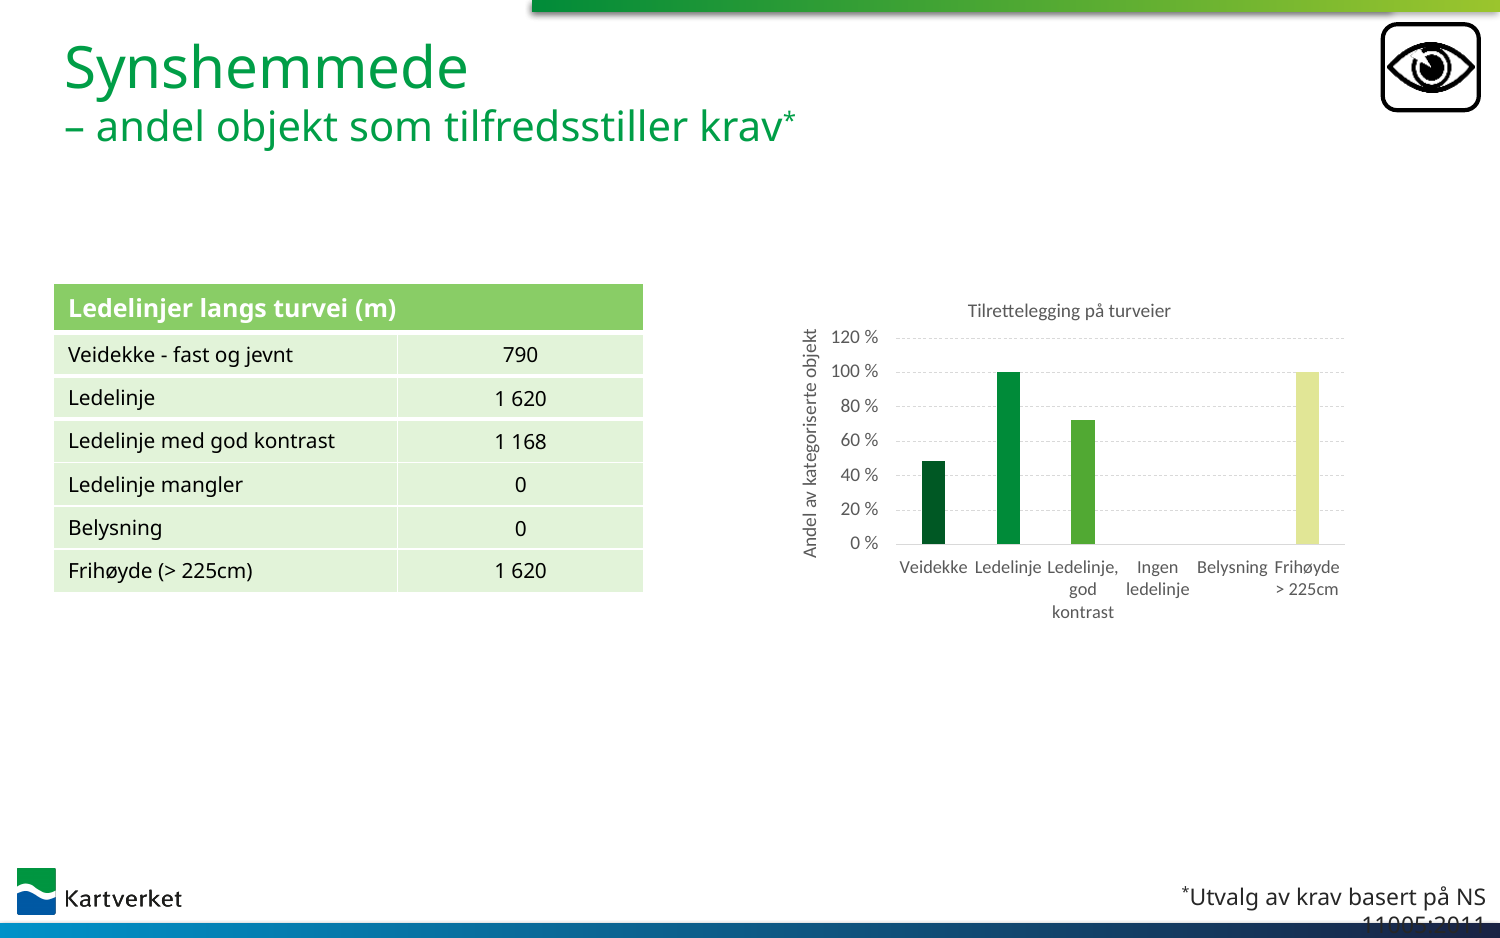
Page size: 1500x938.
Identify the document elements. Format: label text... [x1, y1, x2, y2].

table_cell Ledelinje [54, 378, 397, 417]
table_cell Ledelinje med god kontrast [54, 421, 397, 462]
text_box Synshemmede – andel objekt som tilfredsstiller krav* [49, 24, 1431, 158]
table_cell 790 [398, 335, 643, 374]
picture [791, 291, 1348, 630]
table_header Ledelinjer langs turvei (m) [54, 284, 643, 330]
table_cell Frihøyde (> 225cm) [54, 550, 397, 592]
table_cell Veidekke - fast og jevnt [54, 335, 397, 374]
table_cell 1 620 [398, 550, 643, 592]
table_cell 1 620 [398, 378, 643, 417]
table_cell 0 [398, 507, 643, 548]
table_cell 1 168 [398, 421, 643, 462]
table_cell Belysning [54, 507, 397, 548]
text_box *Utvalg av krav basert på NS 11005:2011 [1068, 873, 1500, 938]
table_cell Ledelinje mangler [54, 463, 397, 505]
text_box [1382, 24, 1480, 111]
table_cell 0 [398, 463, 643, 505]
